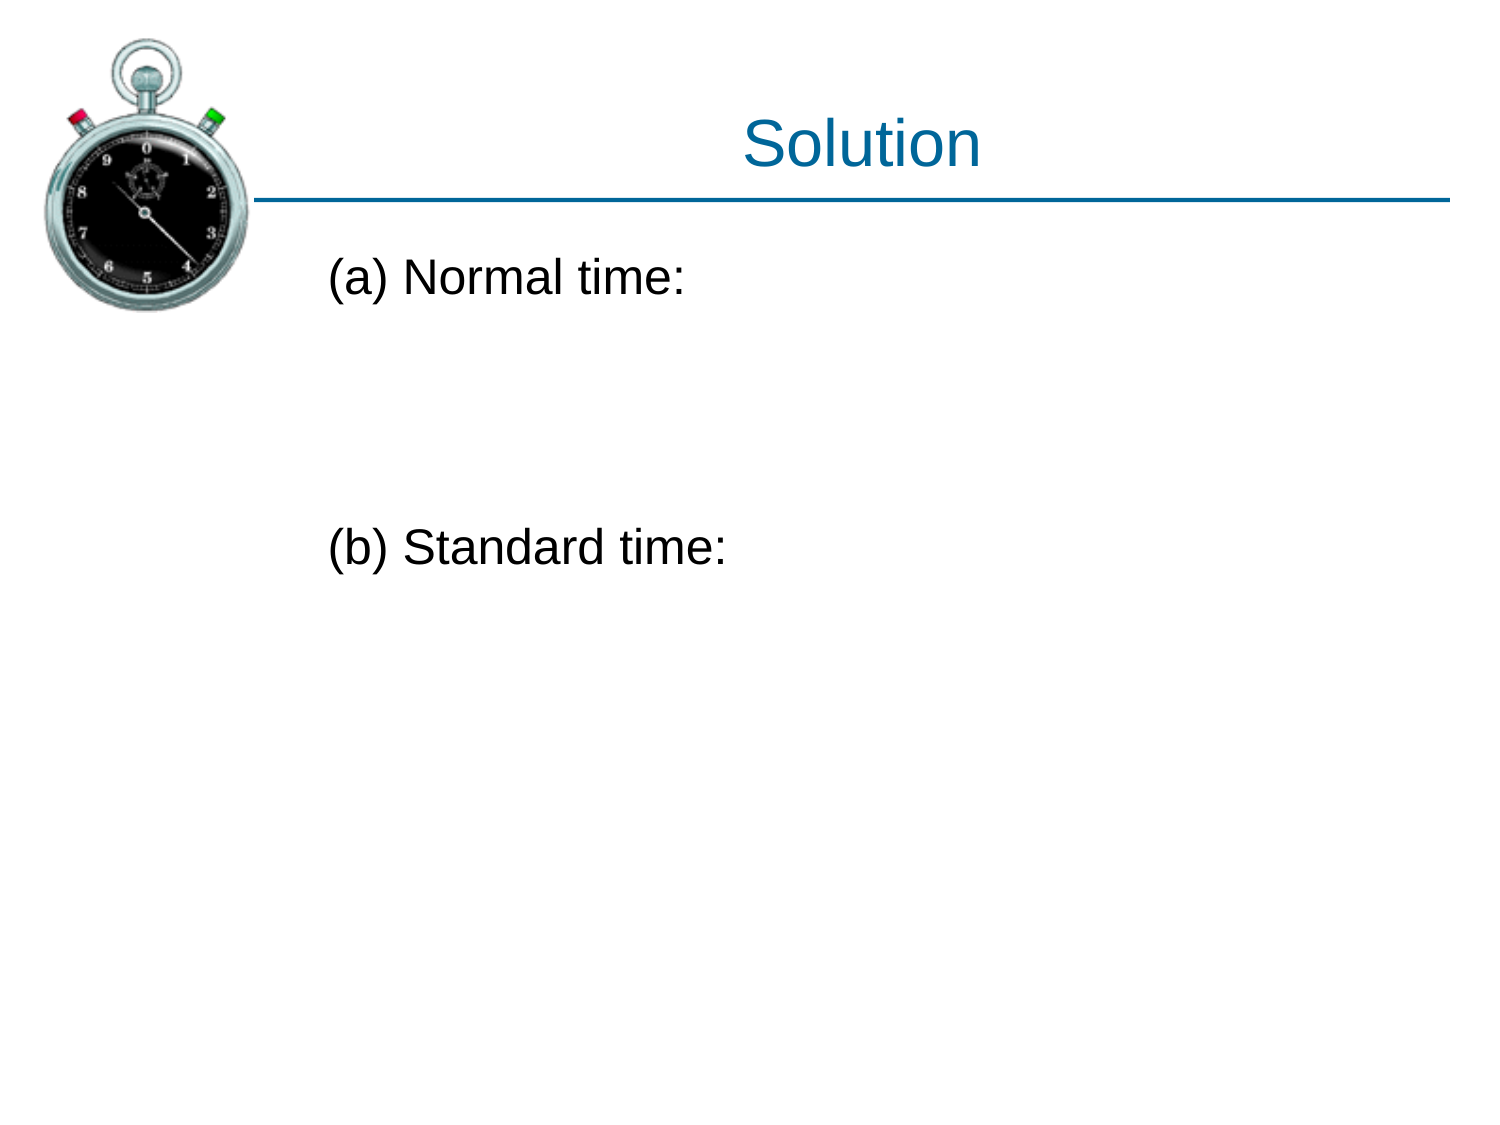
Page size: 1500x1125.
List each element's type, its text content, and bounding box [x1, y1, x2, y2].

title Solution [275, 37, 1450, 188]
picture [37, 37, 254, 313]
